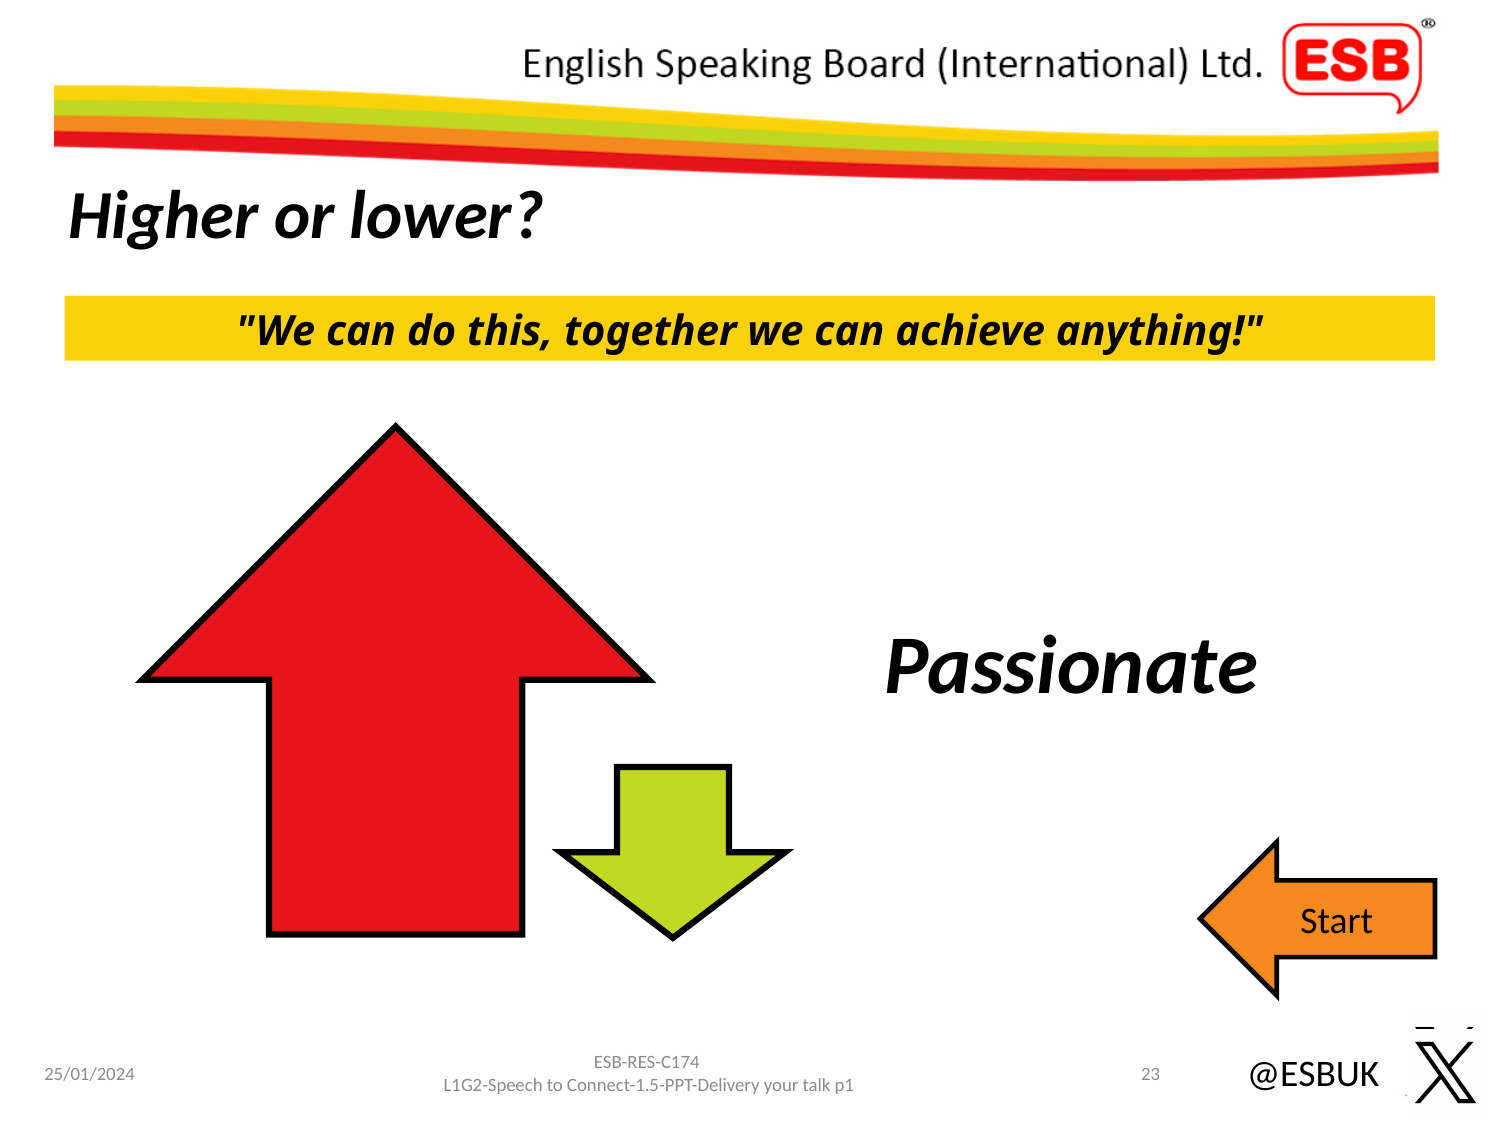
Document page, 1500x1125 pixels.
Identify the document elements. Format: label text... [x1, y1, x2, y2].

title Higher or lower? [53, 168, 1347, 264]
text_box Passionate [820, 602, 1323, 718]
picture [0, 0, 1500, 189]
footer ESB-RES-C174 L1G2-Speech to Connect-1.5-PPT-Delivery your talk p1 [395, 1042, 902, 1103]
text_box "We can do this, together we can achieve anything!" [64, 295, 1436, 361]
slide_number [29, 1042, 367, 1103]
text_box [140, 425, 652, 936]
slide_number 23 [930, 1042, 1176, 1103]
text_box Start [1198, 839, 1437, 998]
picture [1404, 1014, 1487, 1116]
text_box [557, 765, 788, 940]
